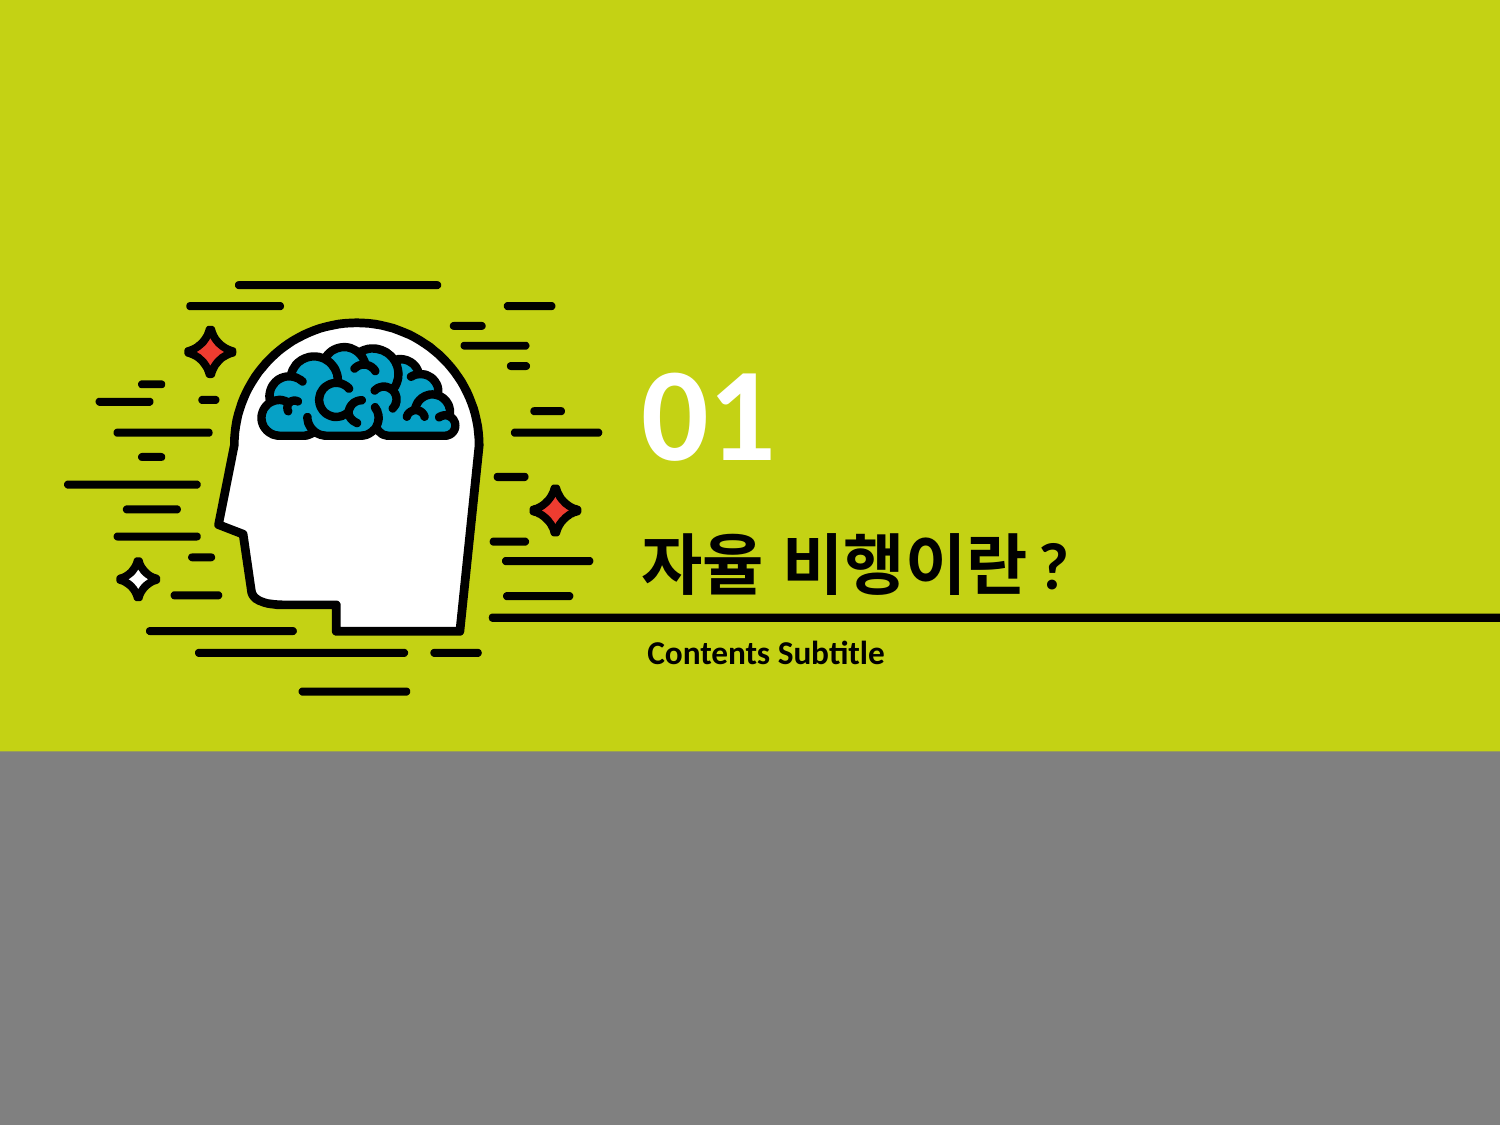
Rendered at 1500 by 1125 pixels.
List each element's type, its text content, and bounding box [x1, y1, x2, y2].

title Contents Subtitle [647, 612, 1442, 746]
list 01 [626, 319, 1134, 495]
list 자율 비행이란? [626, 515, 1442, 612]
